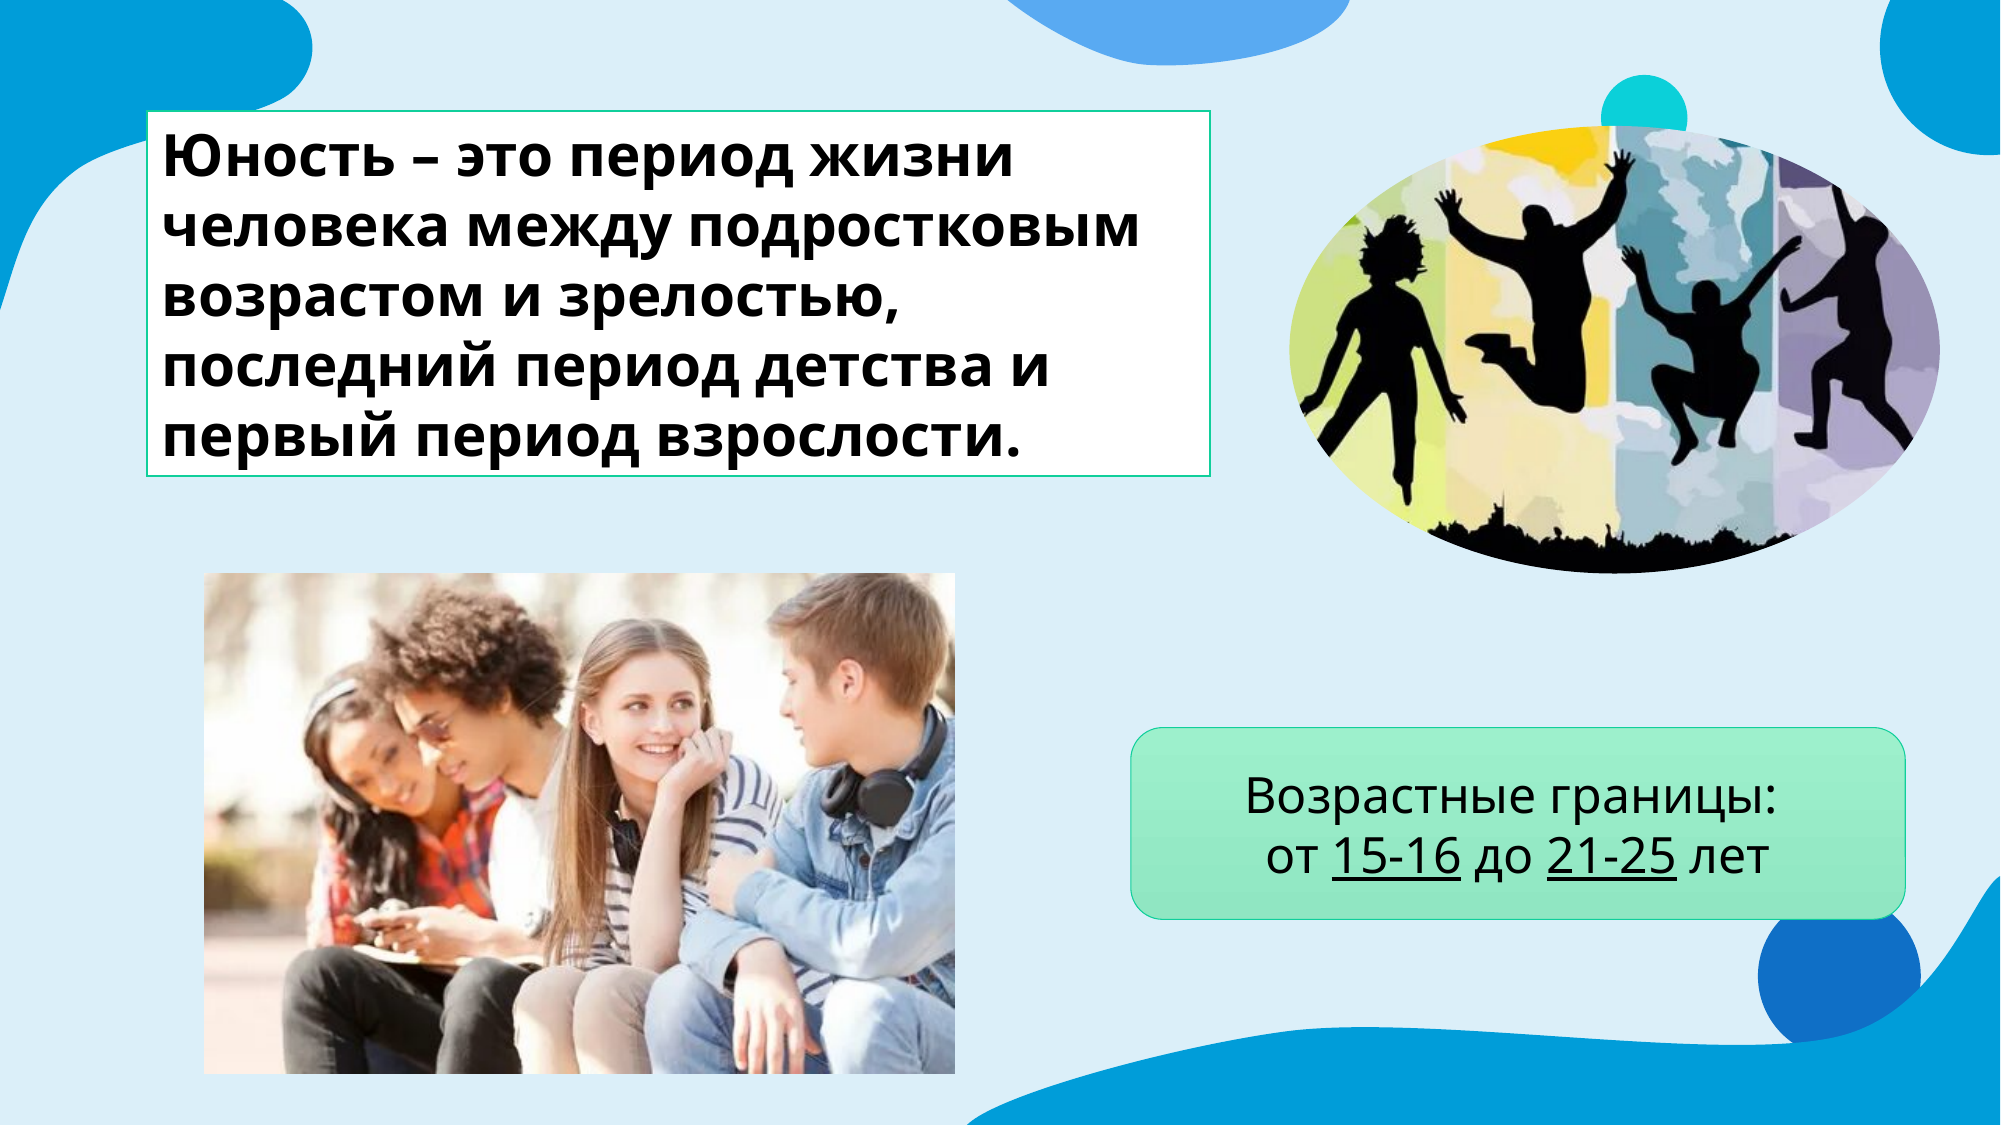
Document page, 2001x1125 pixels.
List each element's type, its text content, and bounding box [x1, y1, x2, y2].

picture [204, 573, 955, 1074]
text_box Возрастные границы: от 15-16 до 21-25 лет [1130, 727, 1906, 920]
picture [1289, 125, 1940, 574]
text_box Юность – это период жизни человека между подростковым возрастом и зрелостью, последний период детства и первый период взрослости. [146, 110, 1211, 477]
